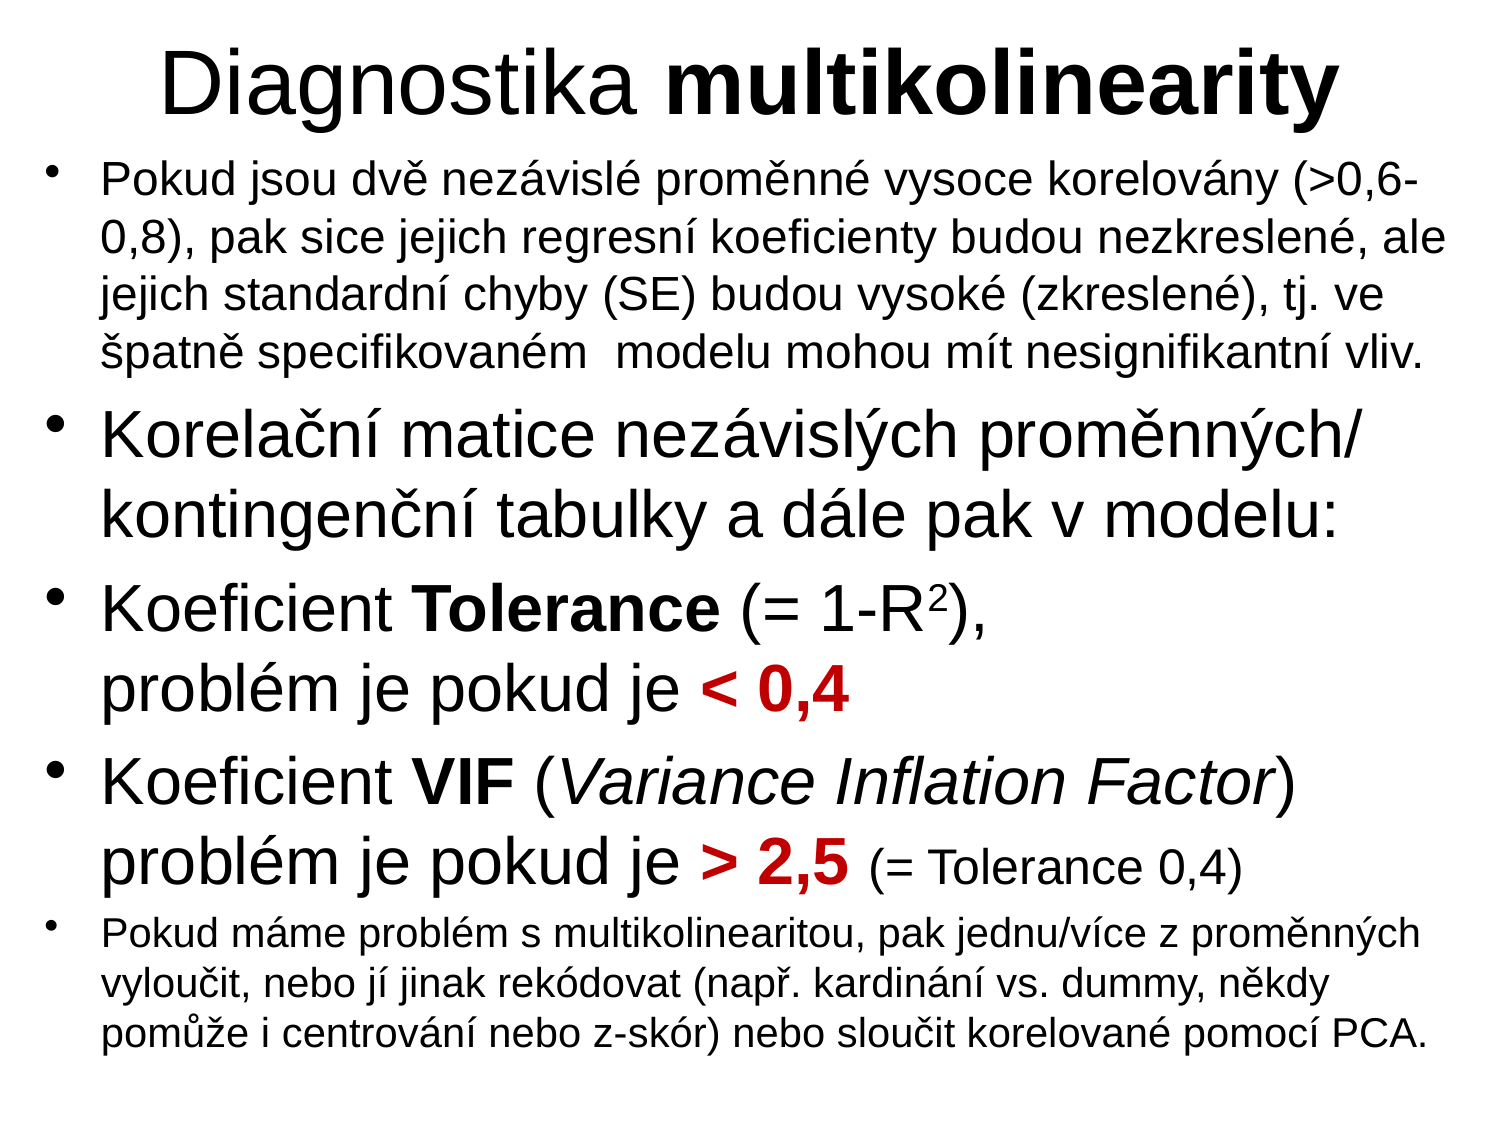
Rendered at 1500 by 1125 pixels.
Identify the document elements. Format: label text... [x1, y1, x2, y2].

title Diagnostika multikolinearity [75, 19, 1425, 138]
list Pokud jsou dvě nezávislé proměnné vysoce korelovány (>0,6-0,8), pak sice jejich regresní koeficienty budou nezkreslené, ale jejich standardní chyby (SE) budou vysoké (zkreslené), tj. ve špatně specifikovaném modelu mohou mít nesignifikantní vliv. Korelační matice nezávislých proměnných/ kontingenční tabulky a dále pak v modelu: Koeficient Tolerance (= 1-R2), problém je pokud je < 0,4 Koeficient VIF (Variance Inflation Factor) problém je pokud je > 2,5 (= Tolerance 0,4) Pokud máme problém s multikolinearitou, pak jednu/více z proměnných vyloučit, nebo jí jinak rekódovat (např. kardinání vs. dummy, někdy pomůže i centrování nebo z-skór) nebo sloučit korelované pomocí PCA. [29, 140, 1483, 985]
